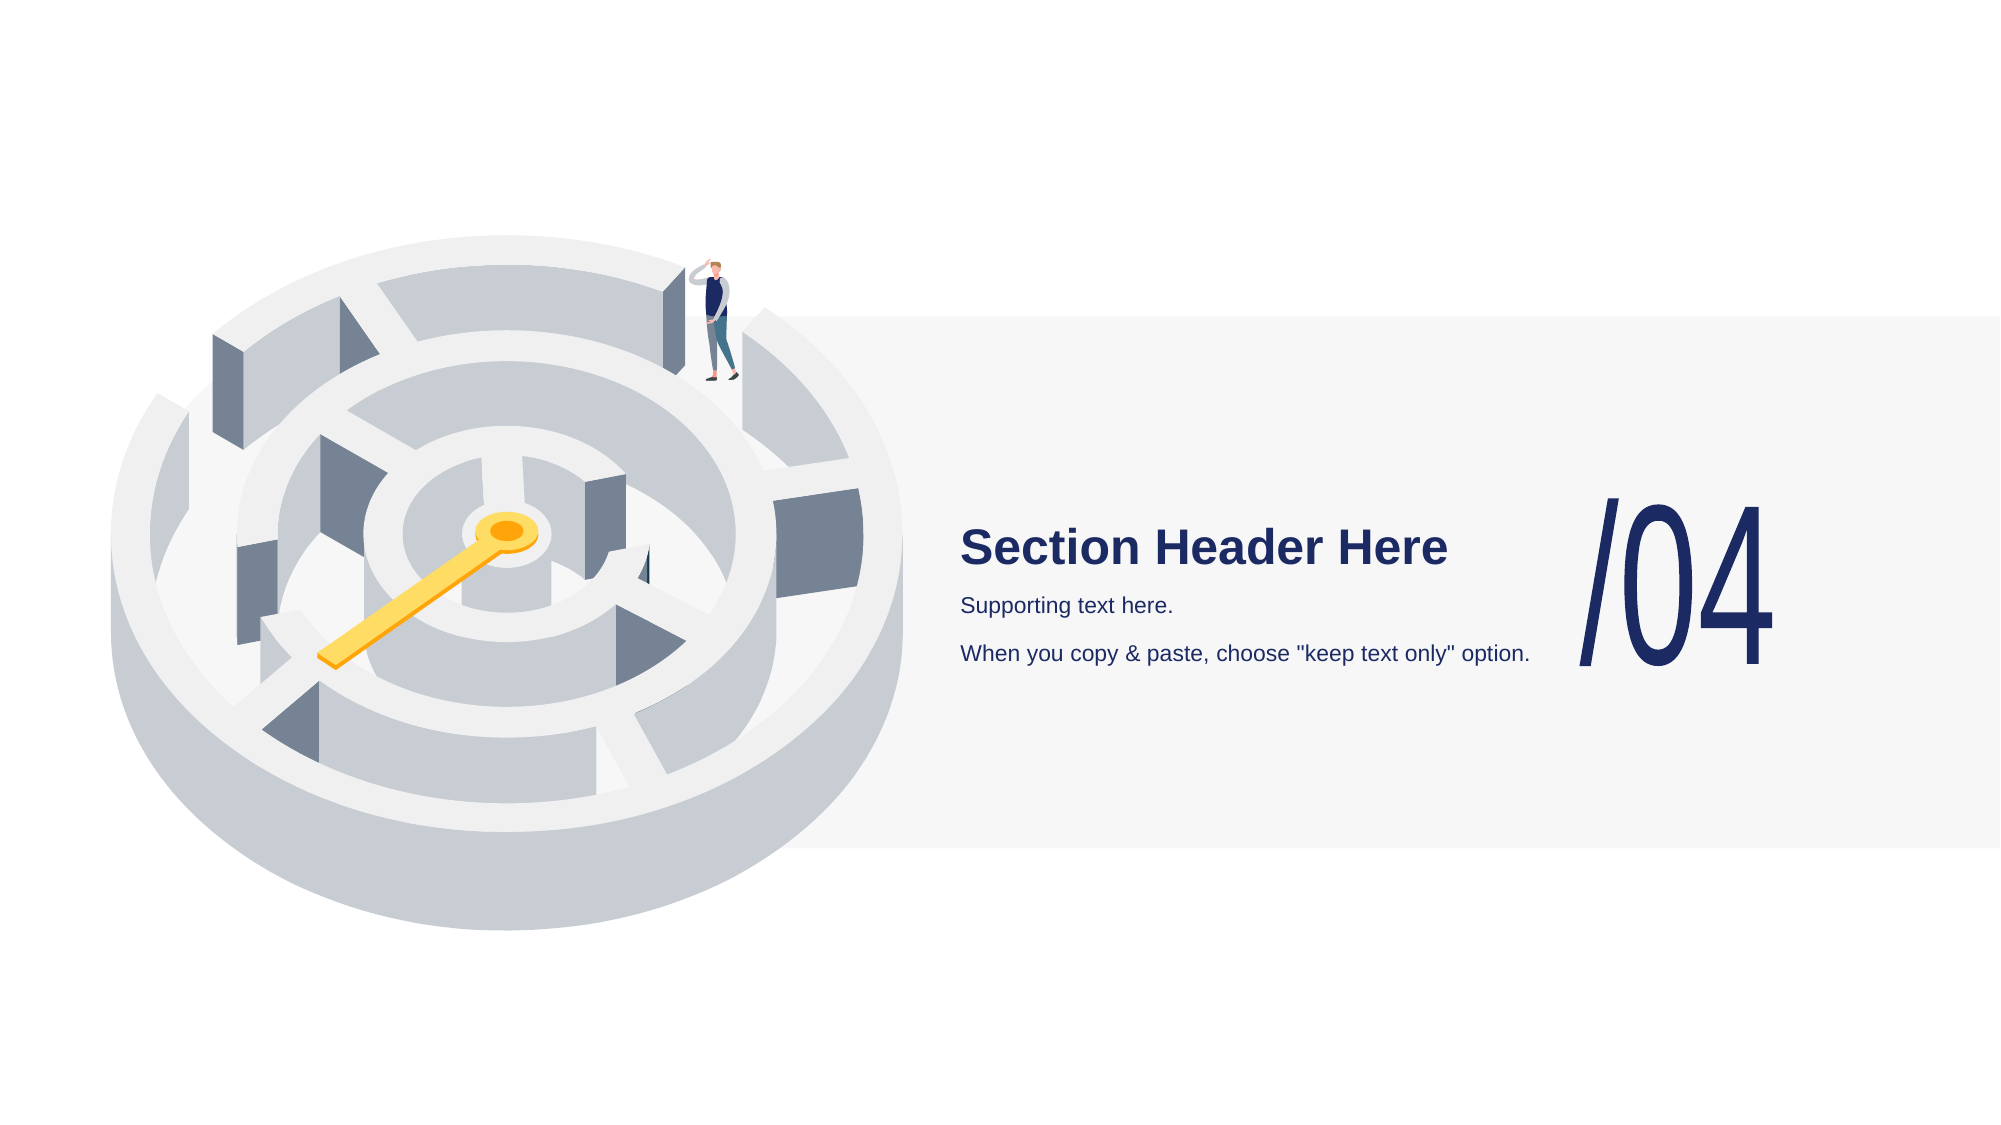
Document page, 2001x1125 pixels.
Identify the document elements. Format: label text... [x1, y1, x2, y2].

list Supporting text here. When you copy & paste, choose "keep text only" option. [945, 582, 1689, 750]
title Section Header Here [945, 436, 1689, 582]
